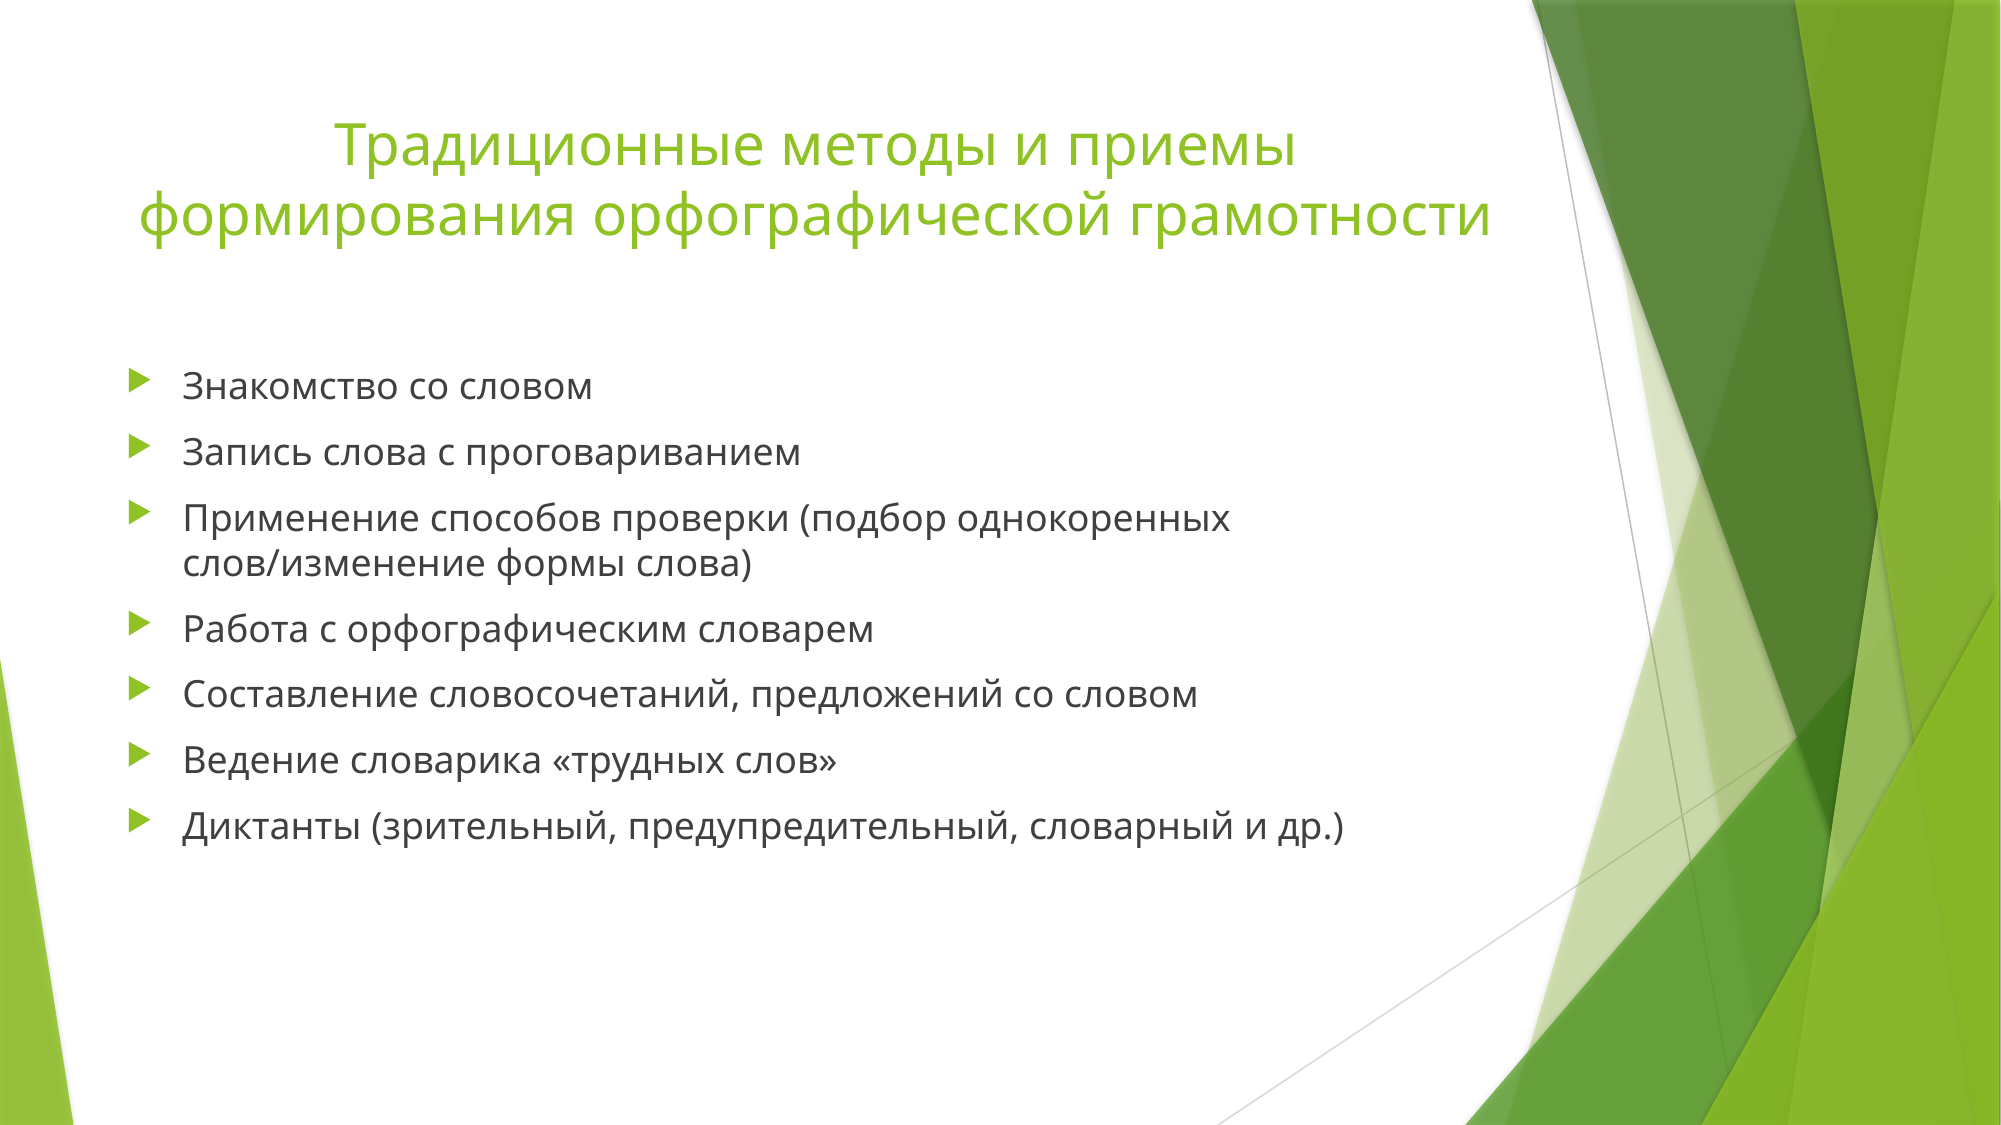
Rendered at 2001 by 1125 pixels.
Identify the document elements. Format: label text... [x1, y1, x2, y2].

list Знакомство со словом Запись слова с проговариванием Применение способов проверки (подбор однокоренных слов/изменение формы слова) Работа с орфографическим словарем Составление словосочетаний, предложений со словом Ведение словарика «трудных слов» Диктанты (зрительный, предупредительный, словарный и др.) [111, 354, 1522, 992]
title Традиционные методы и приемы формирования орфографической грамотности [111, 99, 1522, 317]
